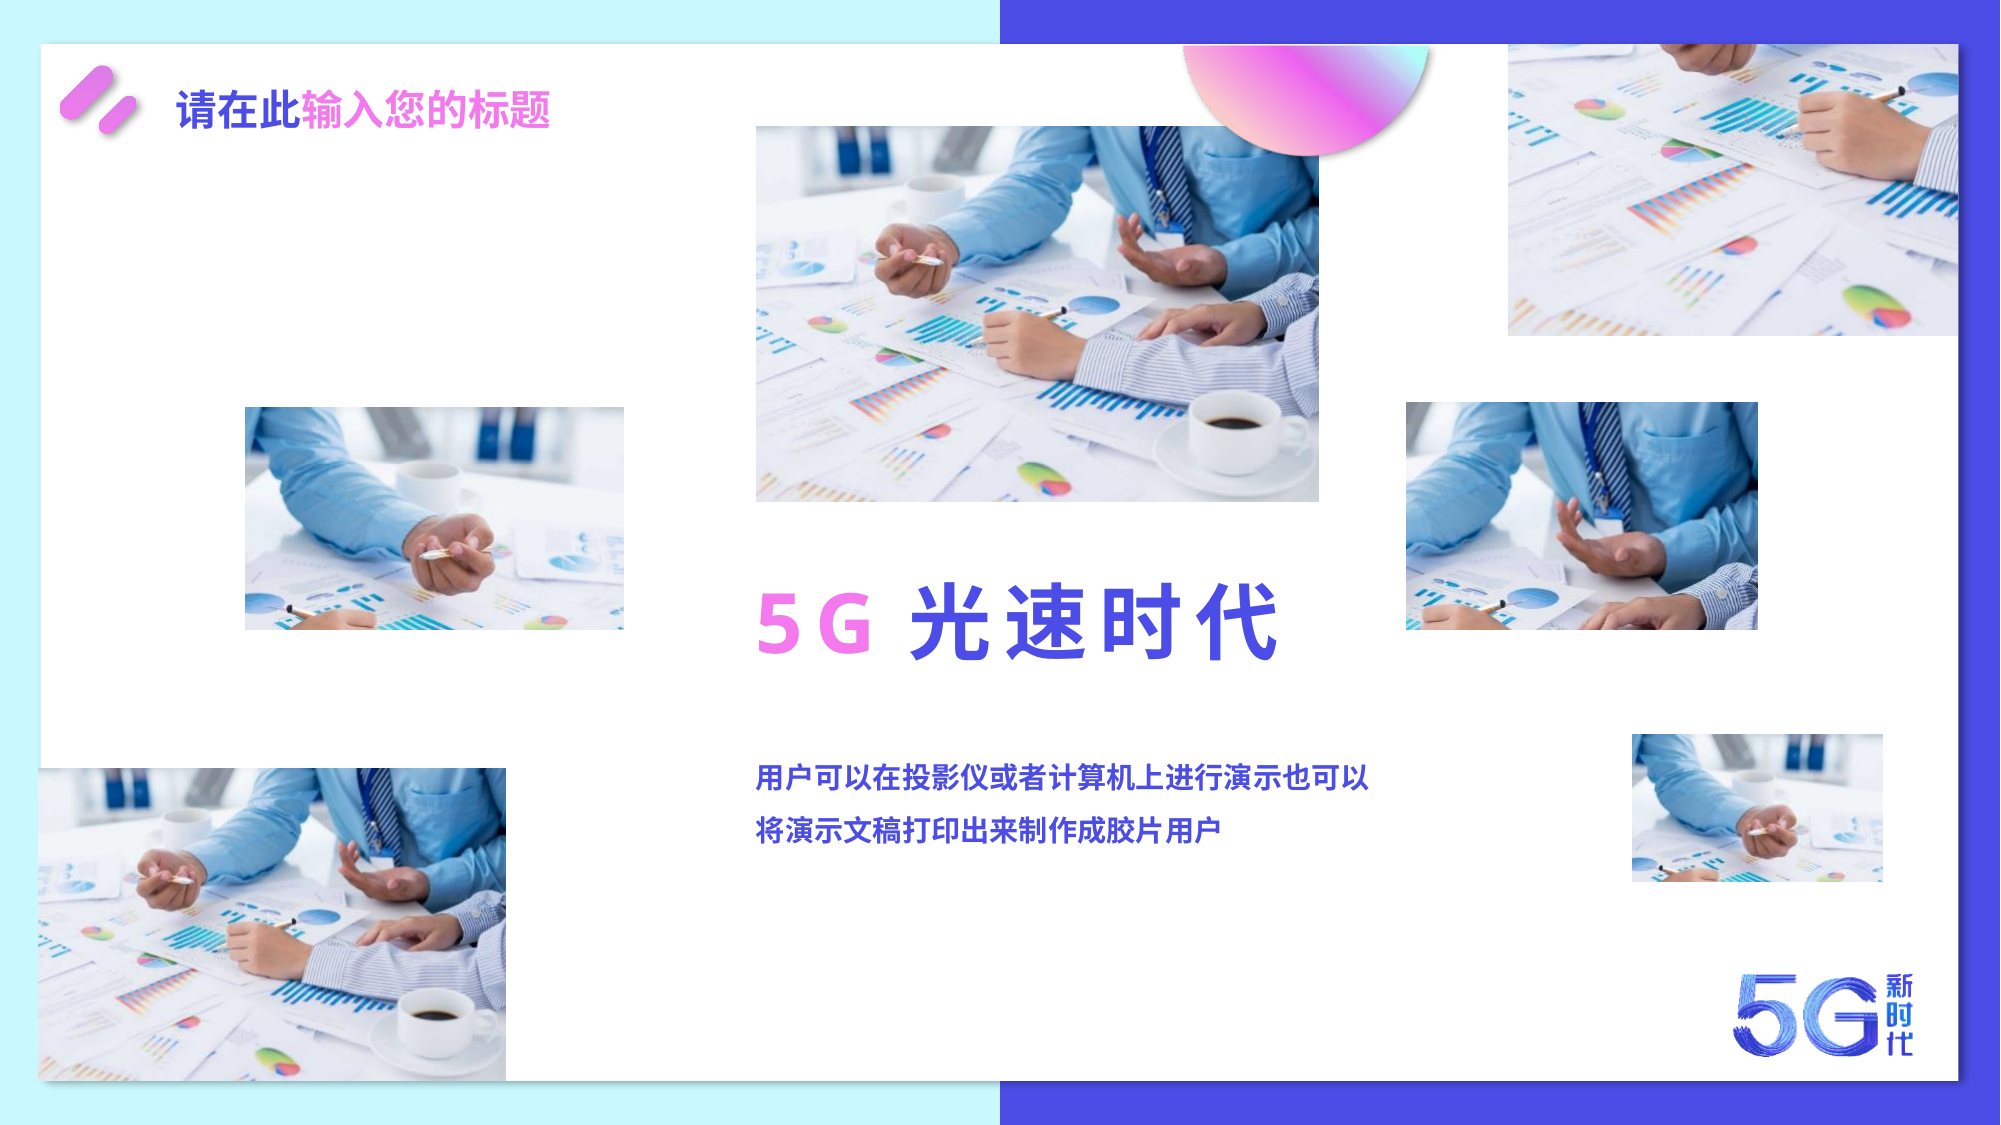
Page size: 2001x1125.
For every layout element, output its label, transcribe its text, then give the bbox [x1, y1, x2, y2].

picture [38, 0, 1961, 1081]
text_box 用户可以在投影仪或者计算机上进行演示也可以将演示文稿打印出来制作成胶片用户 [741, 735, 1397, 855]
text_box 5G光速时代 [741, 562, 1319, 678]
